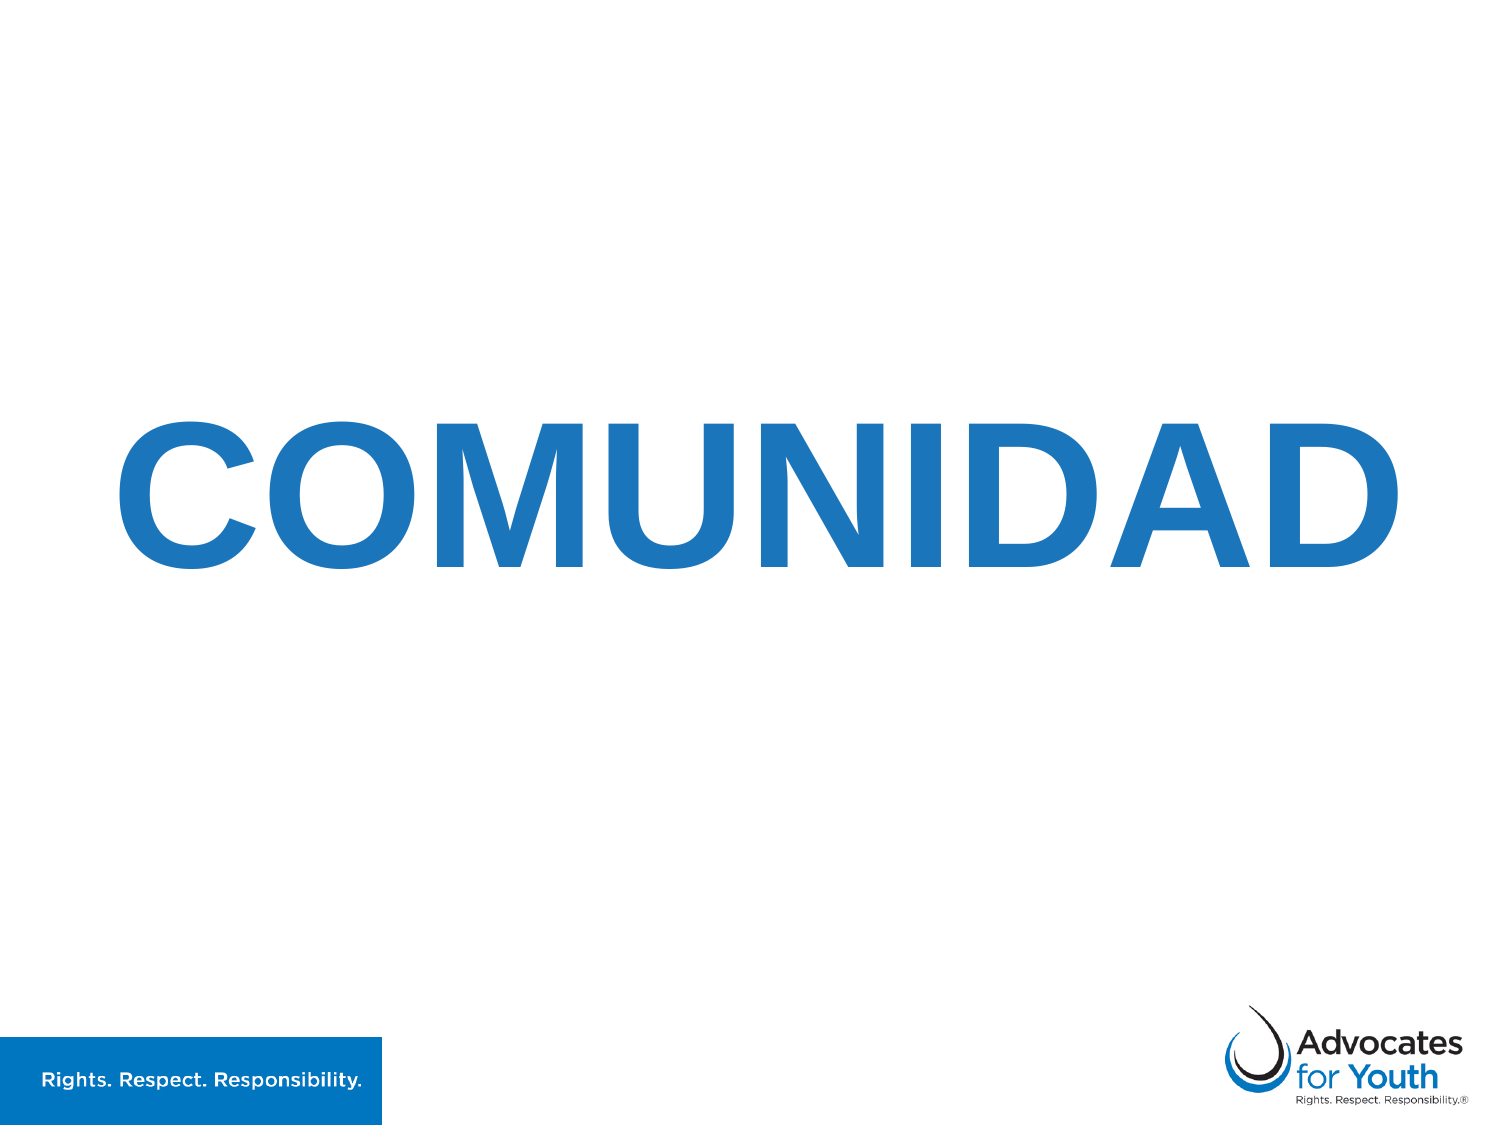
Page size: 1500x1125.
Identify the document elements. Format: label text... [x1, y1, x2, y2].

list COMUNIDAD [9, 352, 1500, 923]
picture [0, 1037, 382, 1125]
picture [1200, 990, 1500, 1125]
